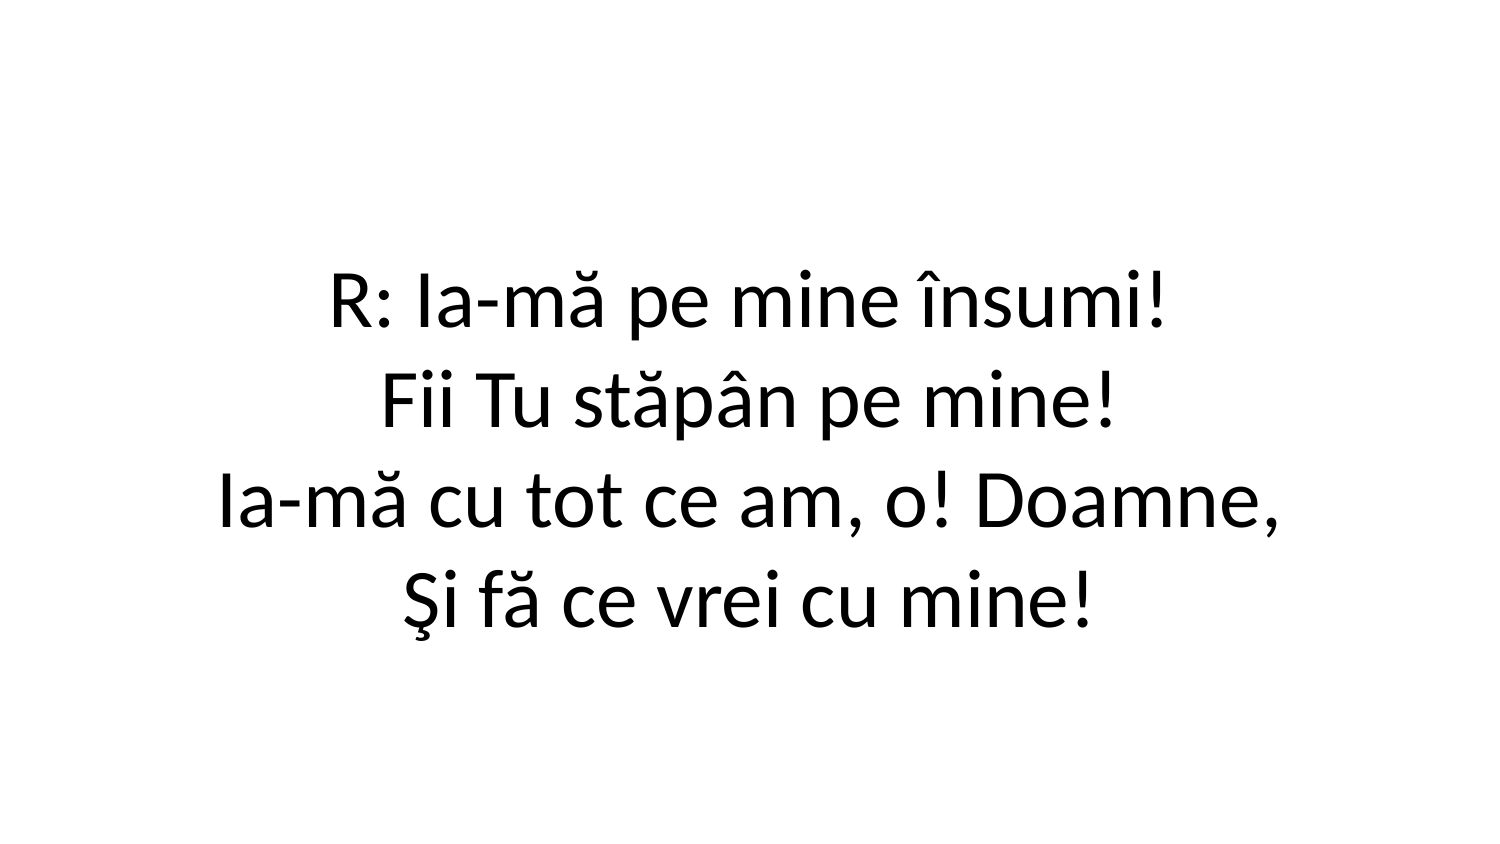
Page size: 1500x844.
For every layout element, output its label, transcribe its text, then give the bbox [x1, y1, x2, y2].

text_box R: Ia-mă pe mine însumi! Fii Tu stăpân pe mine! Ia-mă cu tot ce am, o! Doamne, Şi fă ce vrei cu mine! [201, 192, 1298, 652]
